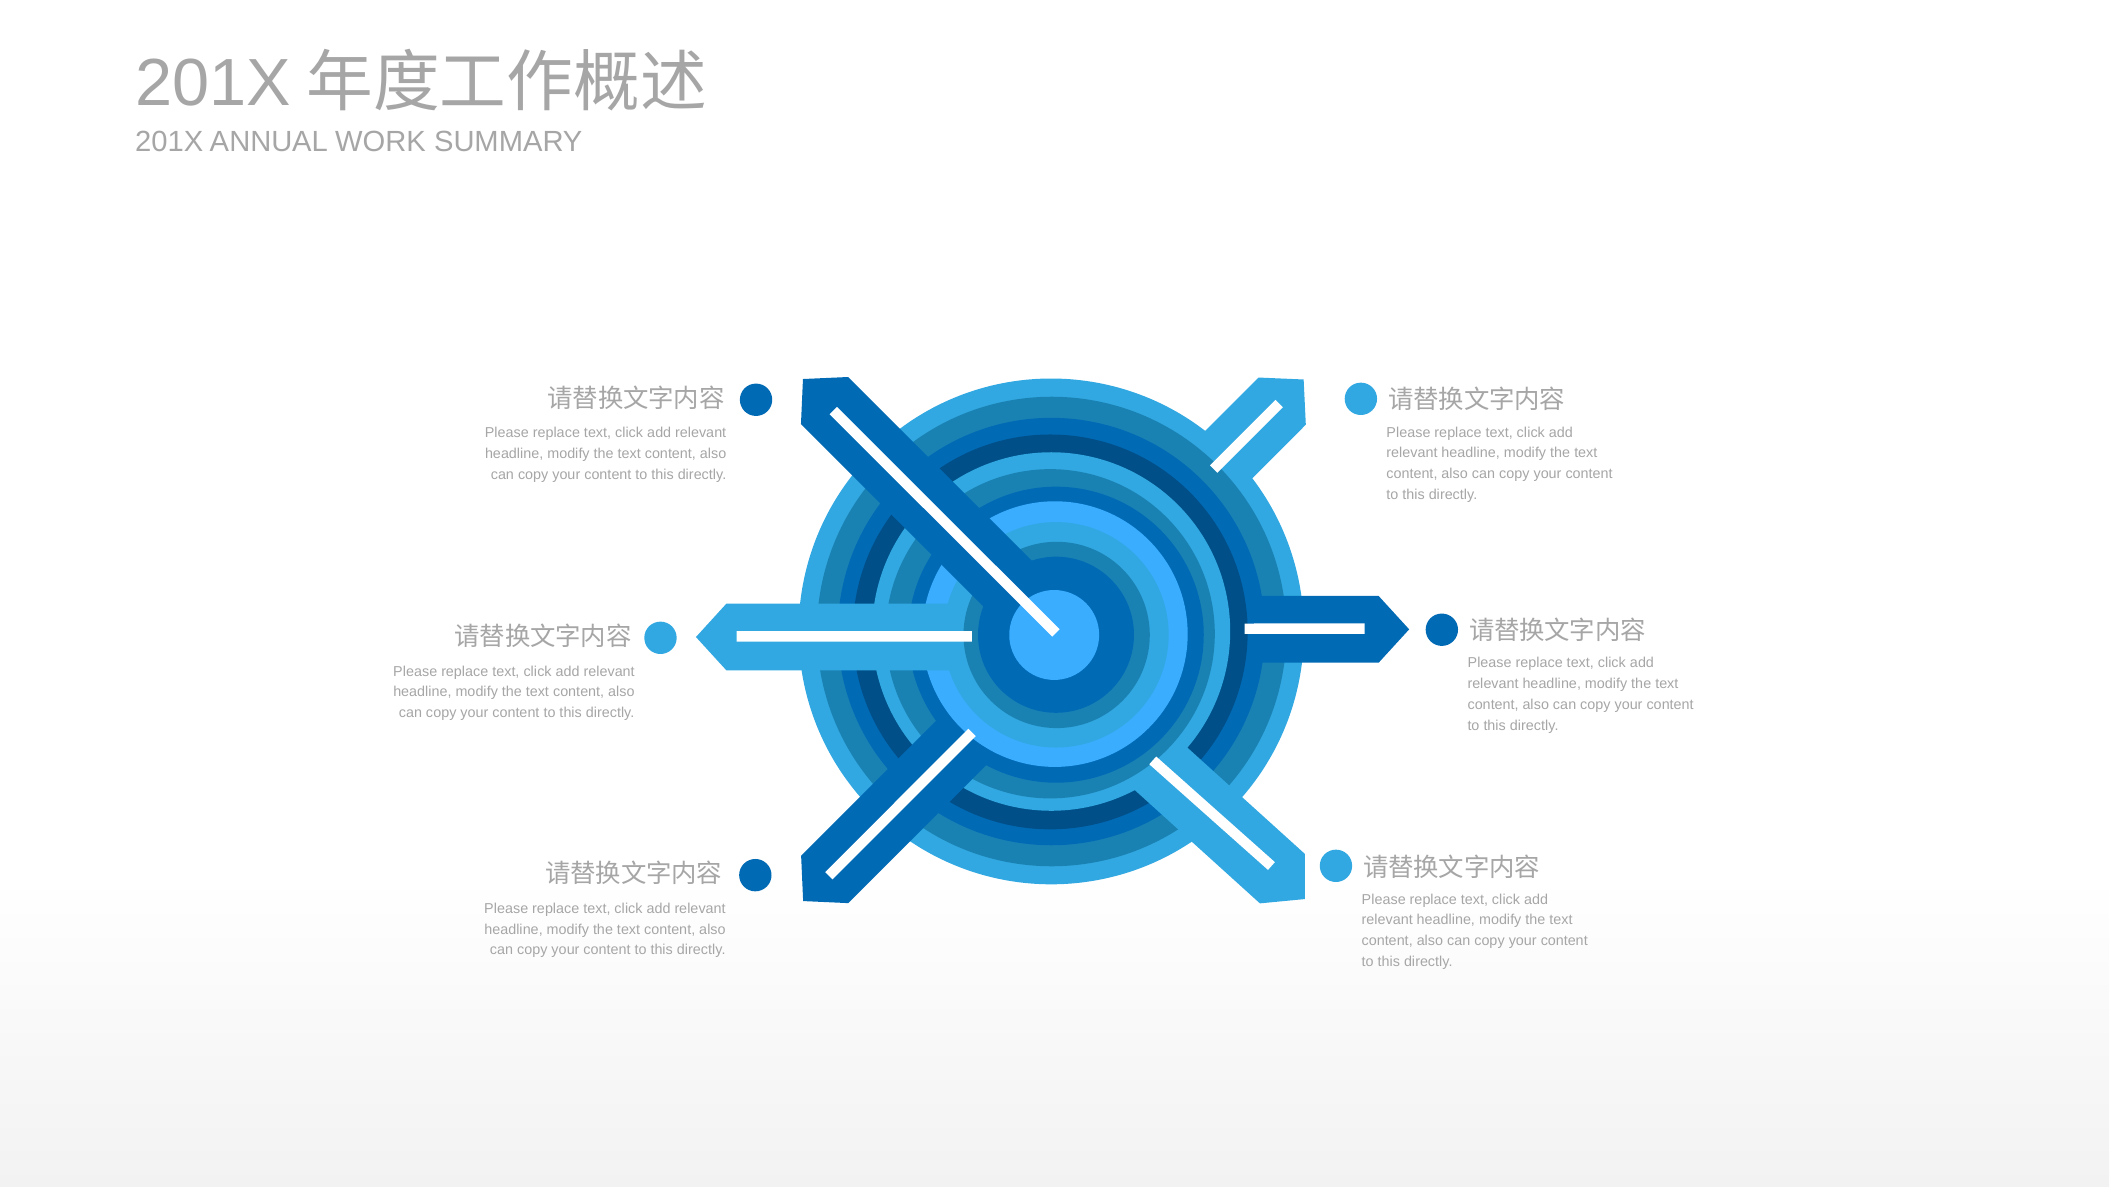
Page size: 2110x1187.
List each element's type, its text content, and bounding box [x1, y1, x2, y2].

text_box 请替换文字内容 [1385, 376, 1581, 415]
text_box [1344, 382, 1378, 415]
text_box [739, 383, 773, 416]
text_box [739, 858, 772, 892]
text_box Please replace text, click add relevant headline, modify the text content, also can copy your content to this directly. [482, 895, 727, 959]
text_box 请替换文字内容 [432, 615, 635, 649]
text_box [644, 621, 677, 654]
text_box [1319, 849, 1353, 883]
text_box 201X年度工作概述 [135, 38, 783, 119]
text_box Please replace text, click add relevant headline, modify the text content, also can copy your content to this directly. [1467, 650, 1703, 723]
text_box Please replace text, click add relevant headline, modify the text content, also can copy your content to this directly. [1361, 886, 1597, 959]
text_box Please replace text, click add relevant headline, modify the text content, also can copy your content to this directly. [483, 420, 728, 483]
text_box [1135, 417, 1410, 846]
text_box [800, 376, 1135, 713]
text_box 201X ANNUAL WORK SUMMARY [135, 122, 596, 158]
text_box 请替换文字内容 [1466, 607, 1662, 646]
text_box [801, 486, 1204, 904]
text_box [1425, 613, 1459, 646]
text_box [1135, 377, 1306, 417]
text_box Please replace text, click add relevant headline, modify the text content, also can copy your content to this directly. [1410, 419, 1622, 492]
text_box Please replace text, click add relevant headline, modify the text content, also can copy your content to this directly. [391, 658, 636, 721]
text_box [695, 522, 1169, 748]
text_box 请替换文字内容 [524, 377, 728, 411]
text_box 请替换文字内容 [1360, 843, 1556, 882]
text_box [1135, 452, 1305, 904]
text_box 请替换文字内容 [523, 852, 726, 887]
